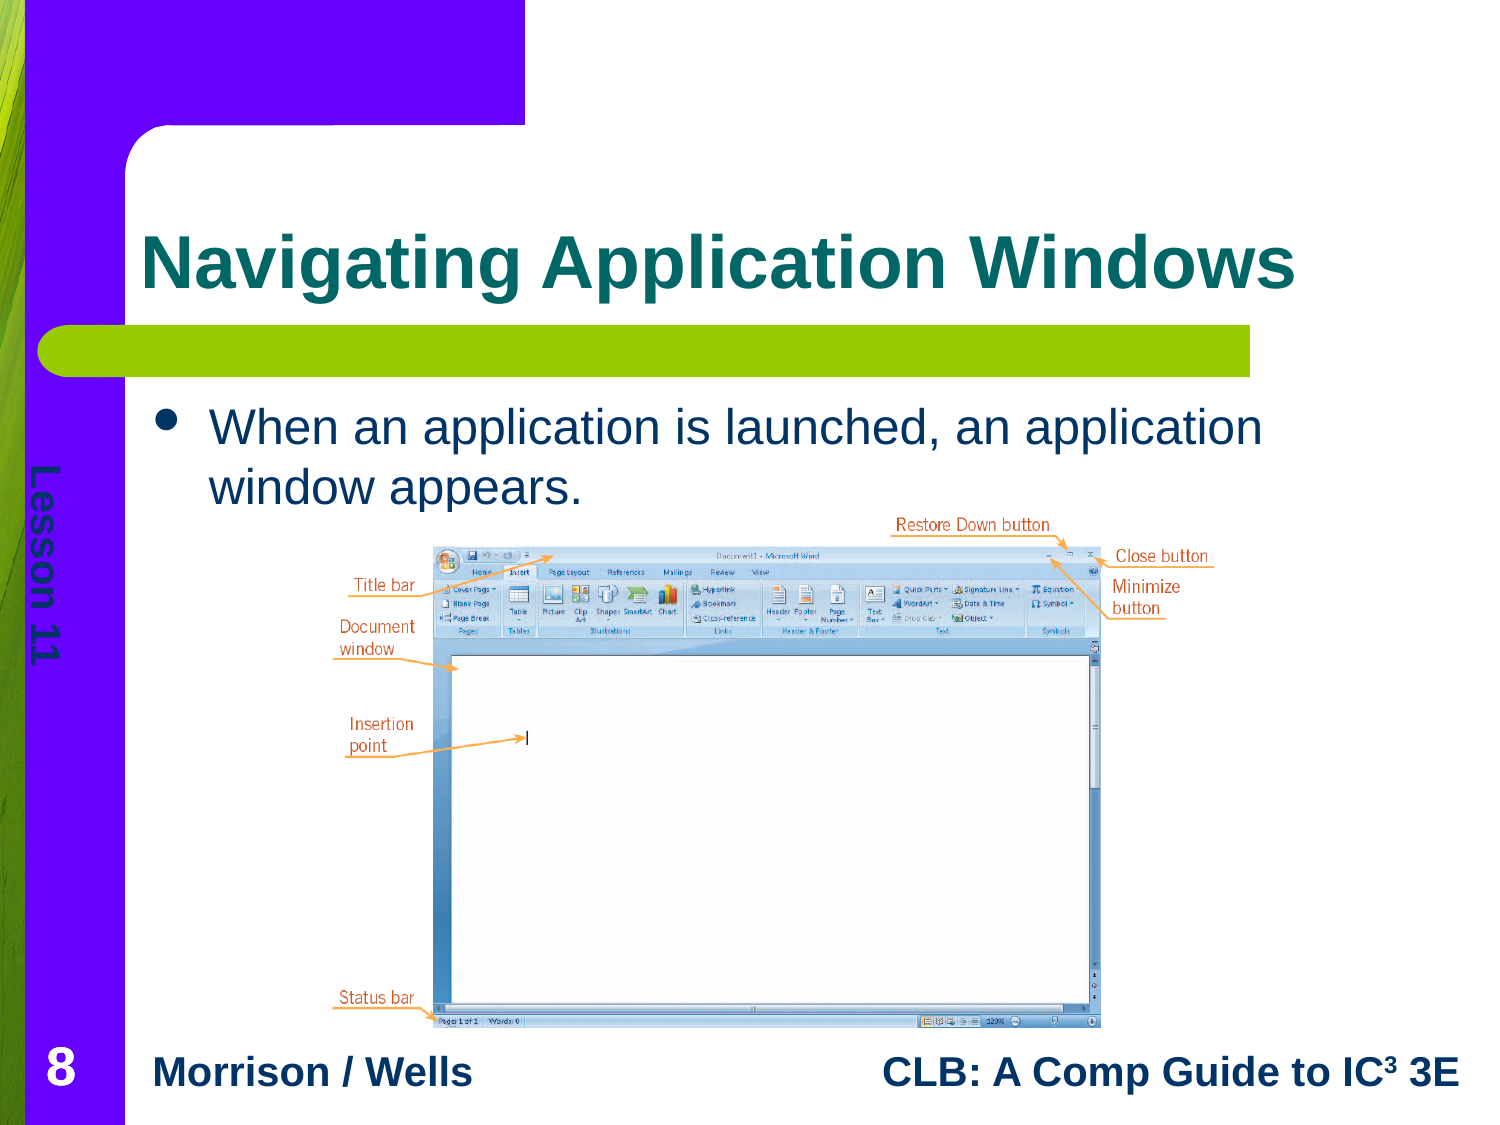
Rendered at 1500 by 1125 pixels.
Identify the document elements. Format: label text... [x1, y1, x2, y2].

text_box 8 [13, 1023, 111, 1105]
picture [324, 512, 1218, 1033]
list When an application is launched, an application window appears. [137, 387, 1400, 551]
title Navigating Application Windows [124, 124, 1426, 313]
picture [0, 0, 25, 1125]
